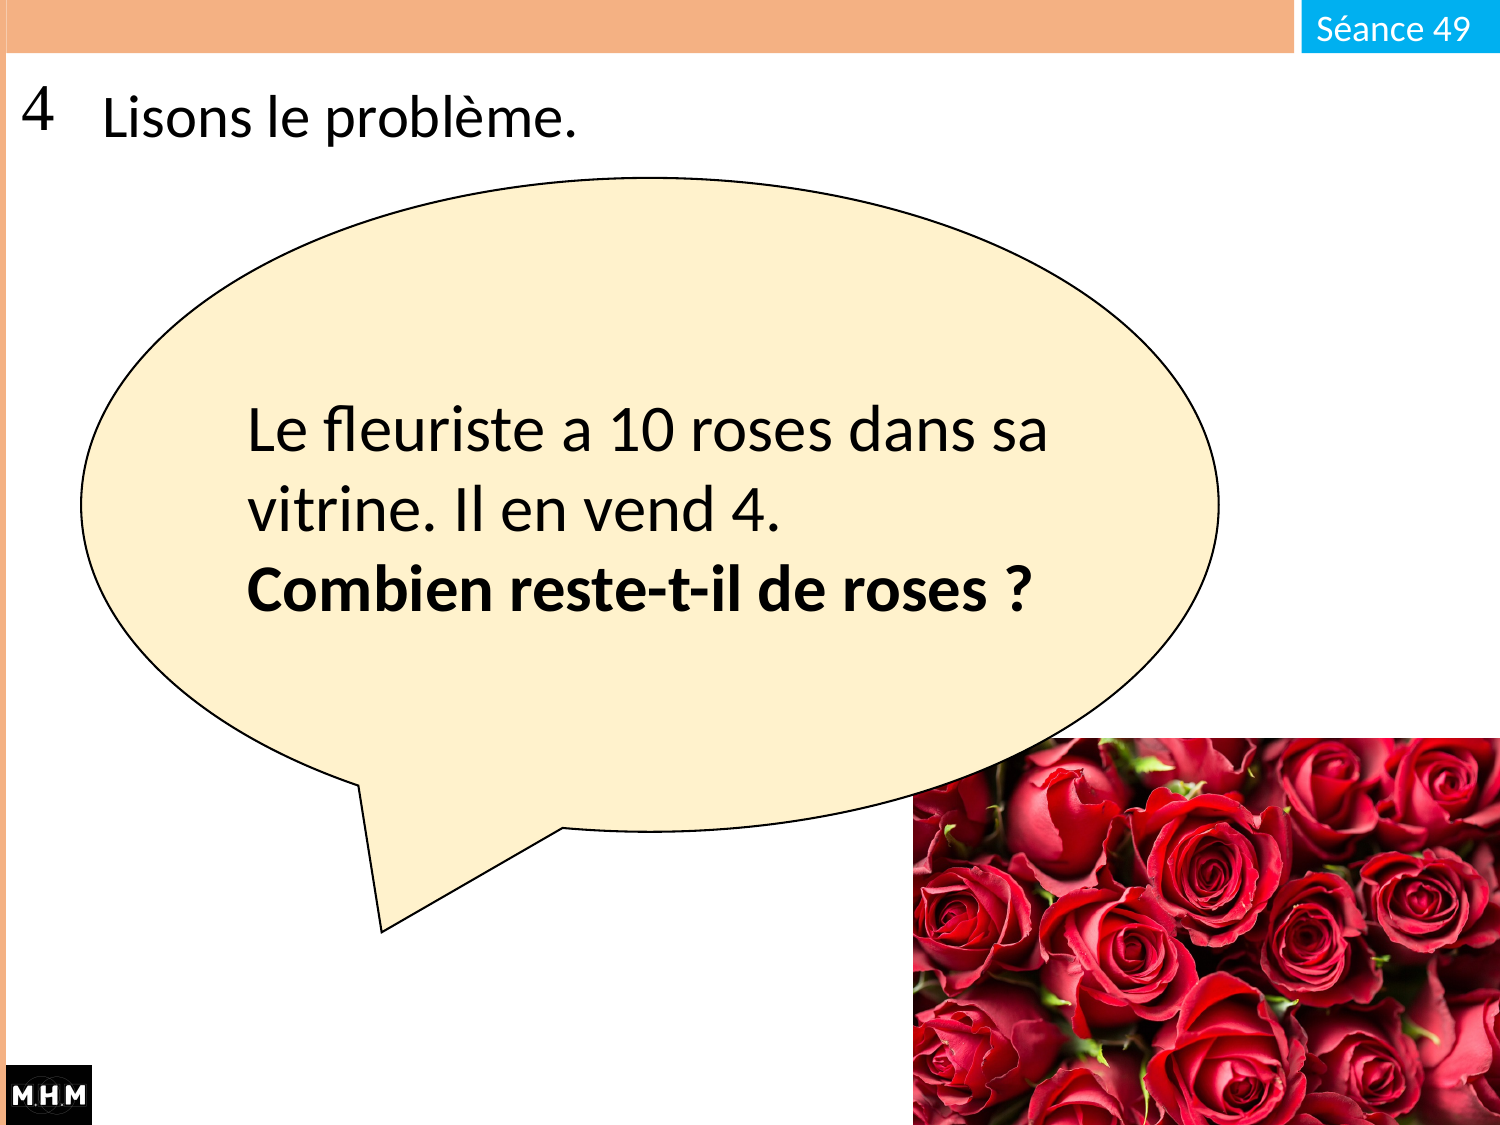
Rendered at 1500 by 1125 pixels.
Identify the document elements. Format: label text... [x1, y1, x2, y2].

picture [913, 738, 1500, 1125]
picture [6, 1065, 92, 1125]
title Lisons le problème. [87, 32, 1382, 158]
text_box Le fleuriste a 10 roses dans sa vitrine. Il en vend 4. Combien reste-t-il de roses ? [80, 176, 1220, 934]
